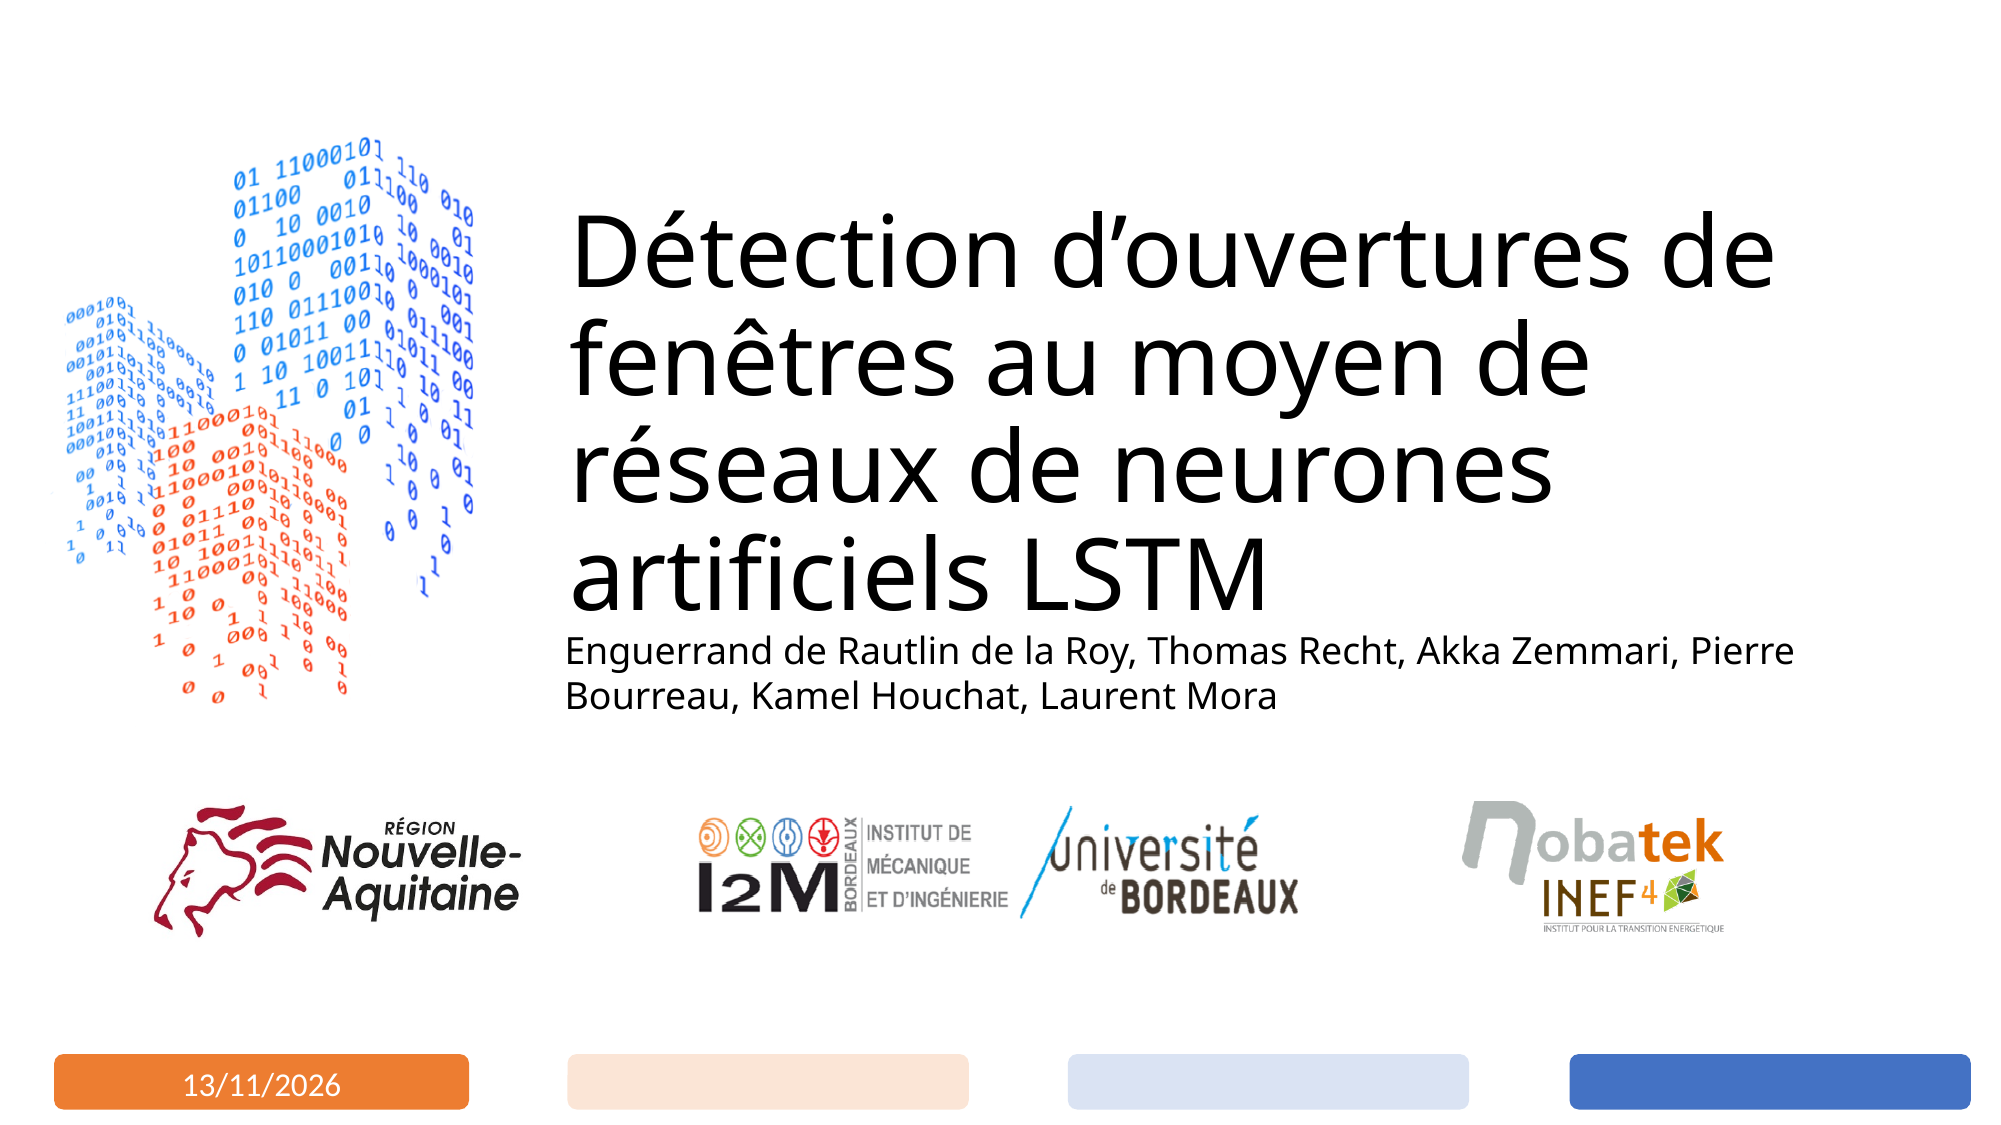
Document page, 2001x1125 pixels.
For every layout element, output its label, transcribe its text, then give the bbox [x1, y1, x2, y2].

text_box Enguerrand de Rautlin de la Roy, Thomas Recht, Akka Zemmari, Pierre Bourreau, Kamel Houchat, Laurent Mora [549, 619, 1820, 725]
picture [1462, 801, 1724, 934]
picture [3, 93, 545, 987]
title Détection d’ouvertures de fenêtres au moyen de réseaux de neurones artificiels LSTM [555, 131, 1972, 702]
picture [684, 805, 1312, 930]
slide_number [54, 1056, 470, 1110]
